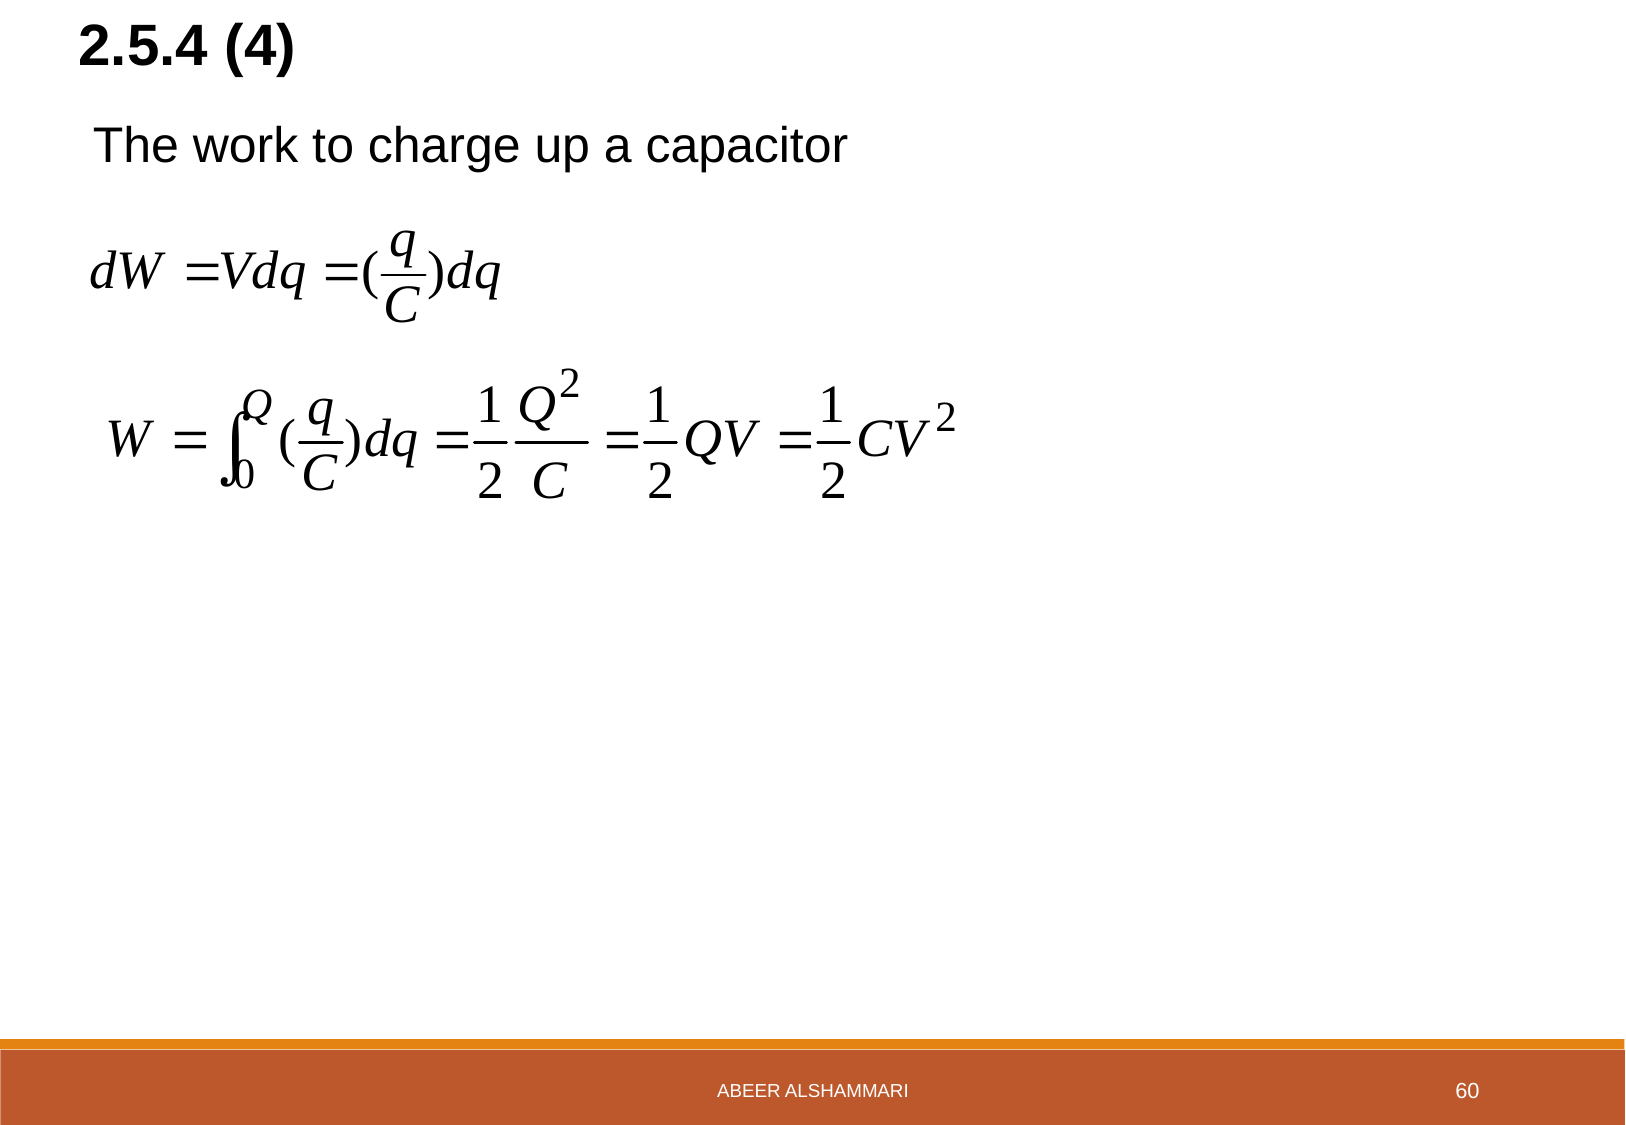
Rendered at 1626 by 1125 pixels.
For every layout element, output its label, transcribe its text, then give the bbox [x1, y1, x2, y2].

text_box 2.5.4 (4) [63, 0, 312, 85]
footer Abeer Alshammari [491, 1059, 1135, 1120]
slide_number 60 [1319, 1059, 1495, 1120]
text_box The work to charge up a capacitor [78, 105, 864, 181]
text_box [85, 208, 508, 329]
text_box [106, 359, 966, 505]
